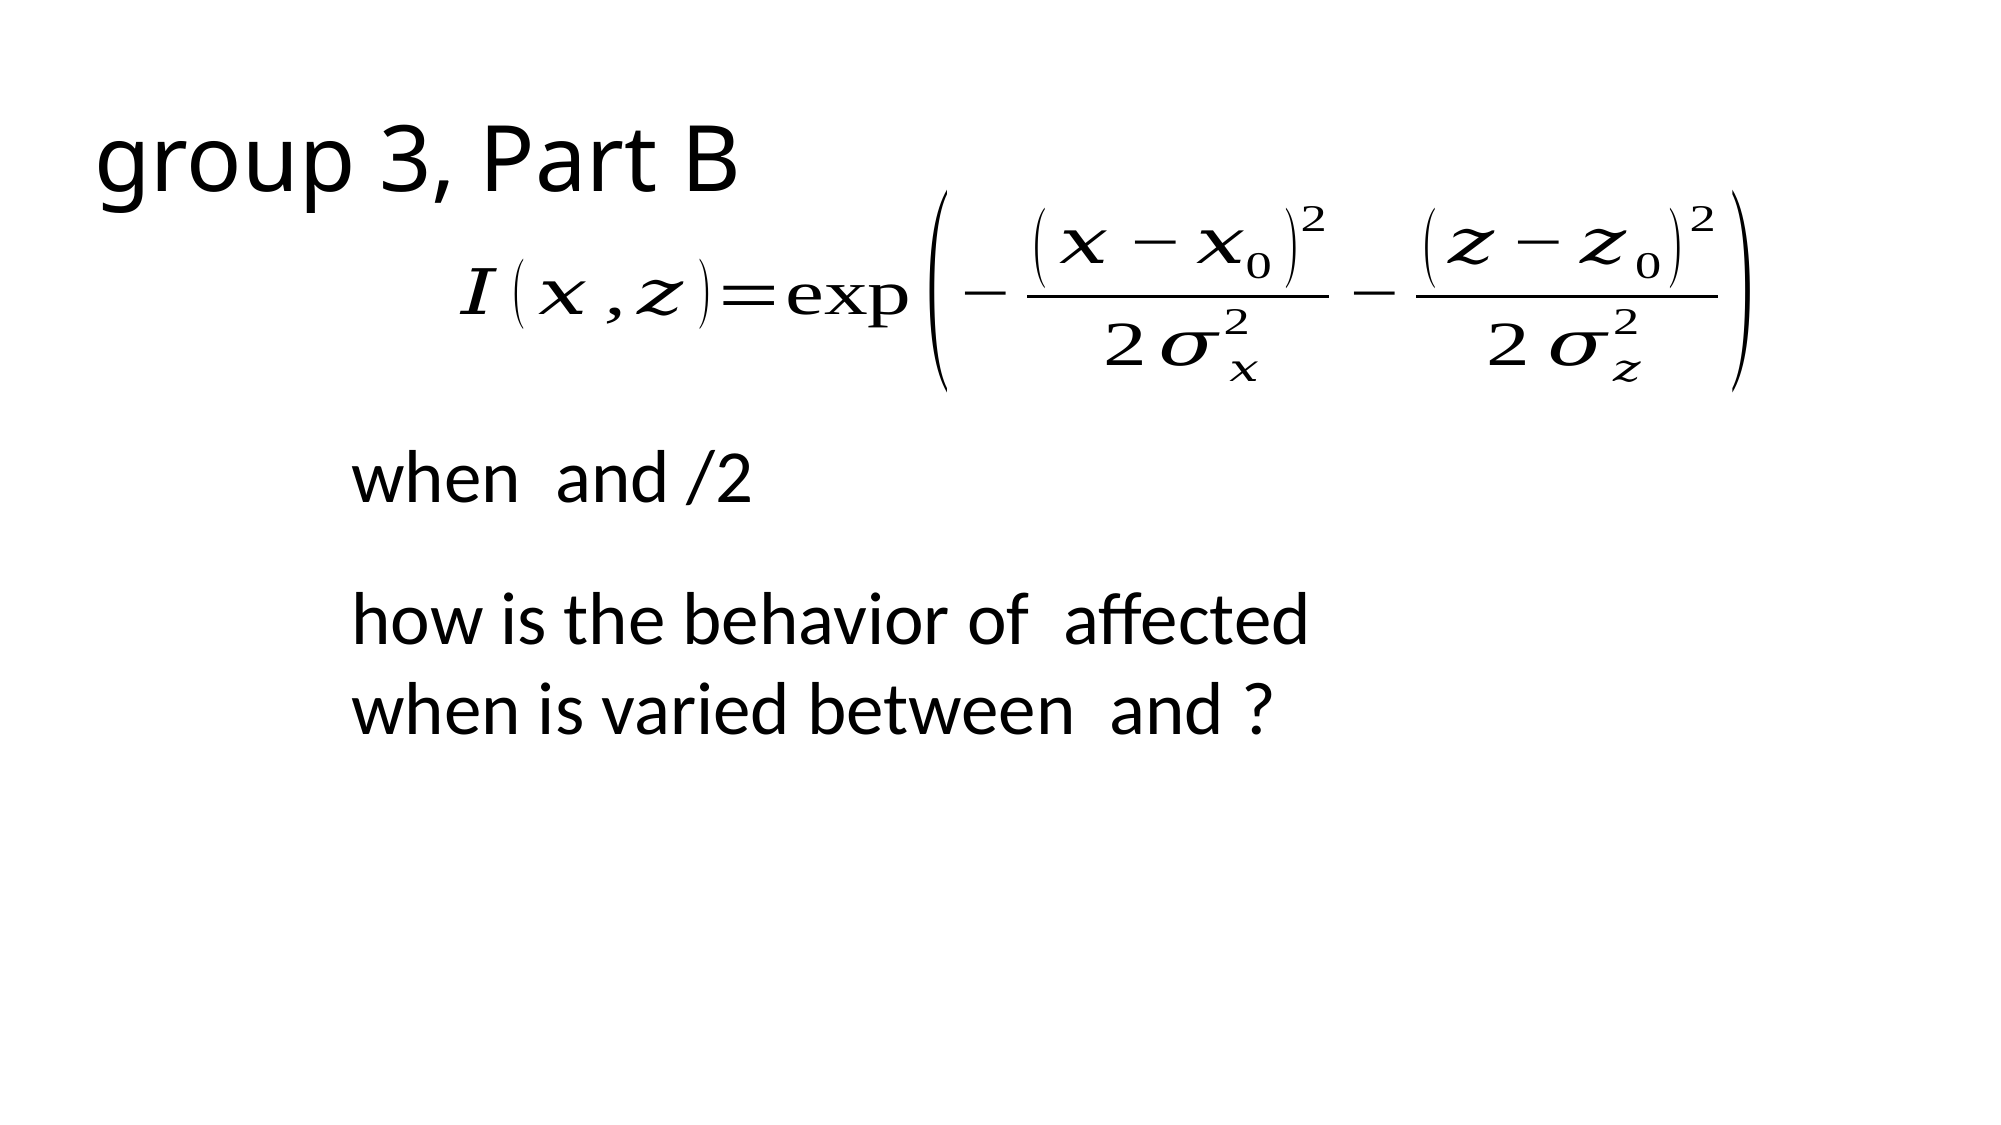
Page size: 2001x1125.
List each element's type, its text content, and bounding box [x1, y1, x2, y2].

title group 3, Part B [79, 52, 1805, 271]
